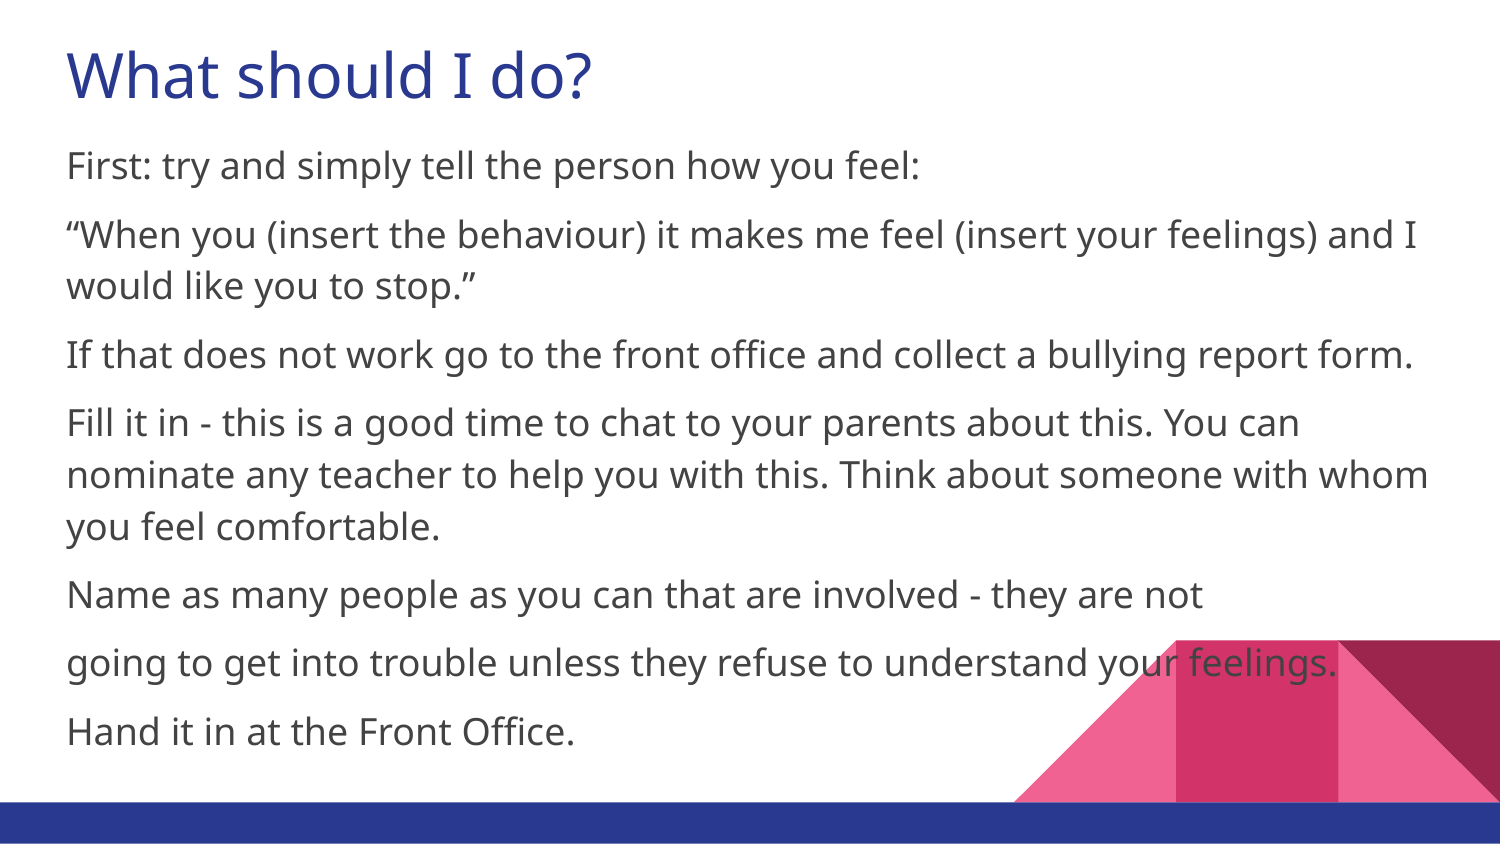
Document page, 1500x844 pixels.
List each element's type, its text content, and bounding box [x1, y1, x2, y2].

title What should I do? [51, 20, 1449, 120]
list First: try and simply tell the person how you feel: “When you (insert the behaviour) it makes me feel (insert your feelings) and I would like you to stop.” If that does not work go to the front office and collect a bullying report form. Fill it in - this is a good time to chat to your parents about this. You can nominate any teacher to help you with this. Think about someone with whom you feel comfortable. Name as many people as you can that are involved - they are not going to get into trouble unless they refuse to understand your feelings. Hand it in at the Front Office. [51, 120, 1449, 798]
